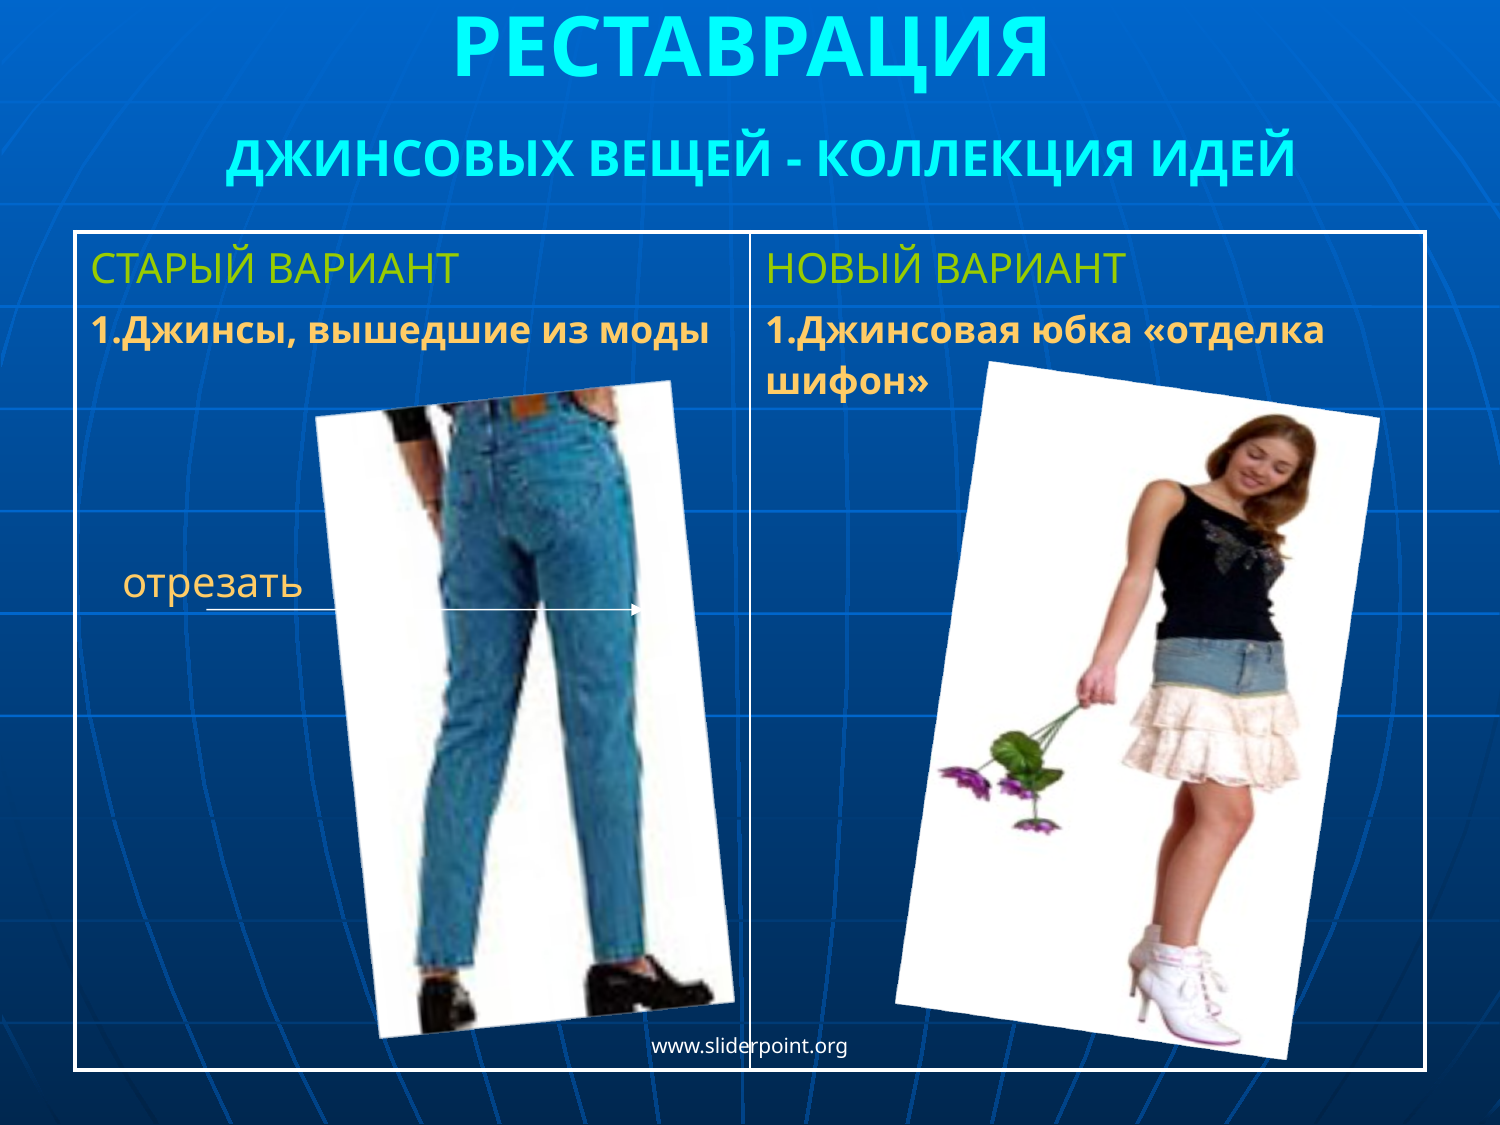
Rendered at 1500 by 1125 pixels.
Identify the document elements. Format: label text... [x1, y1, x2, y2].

table_header СТАРЫЙ ВАРИАНТ 1.Джинсы, вышедшие из моды отрезать [77, 234, 749, 1068]
picture [317, 382, 733, 1037]
table_header НОВЫЙ ВАРИАНТ 1.Джинсовая юбка «отделка шифон» [751, 234, 1423, 1068]
title РЕСТАВРАЦИЯ ДЖИНСОВЫХ ВЕЩЕЙ - КОЛЛЕКЦИЯ ИДЕЙ [76, 0, 1428, 188]
footer www.sliderpoint.org [512, 1024, 988, 1101]
picture [896, 362, 1379, 1059]
